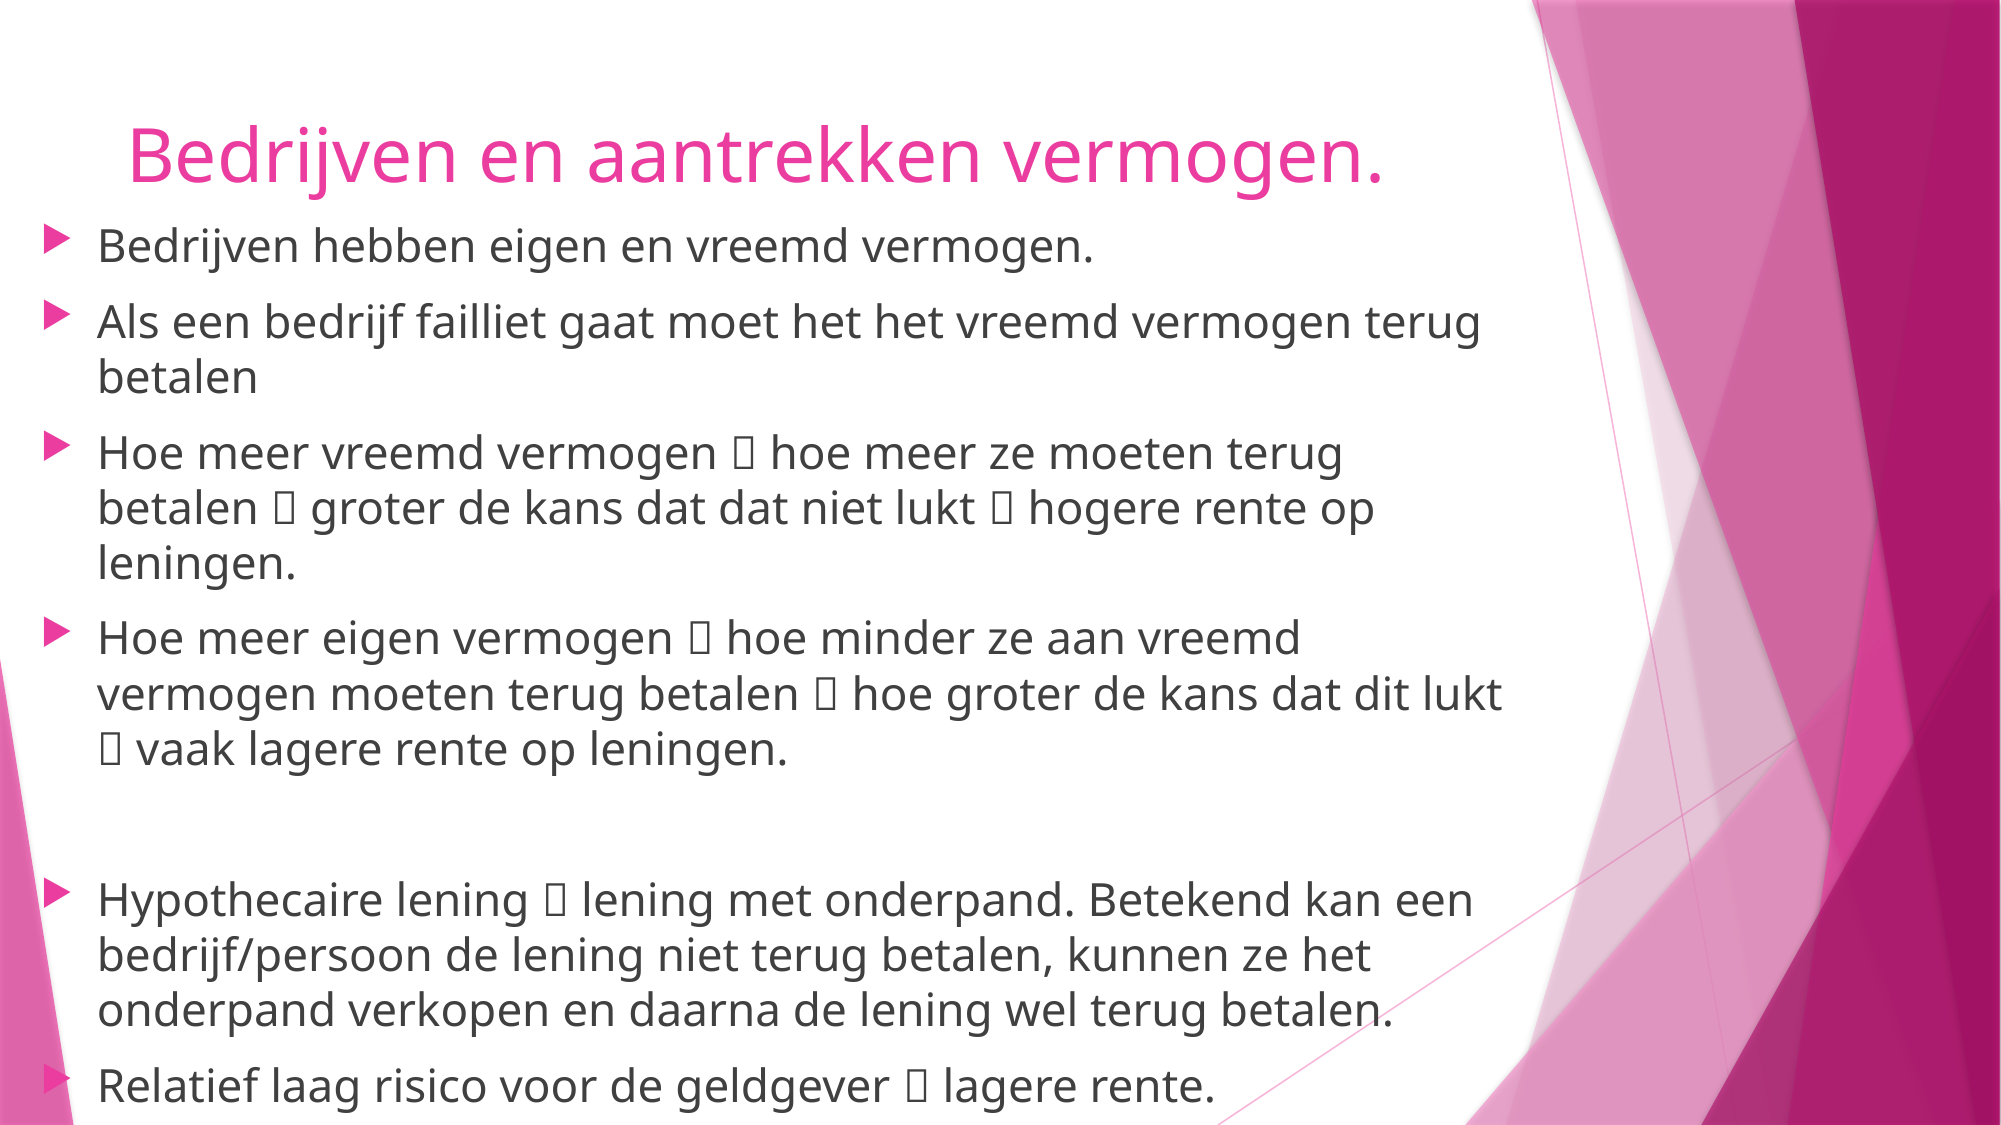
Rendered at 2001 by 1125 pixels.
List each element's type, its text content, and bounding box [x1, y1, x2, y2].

title Bedrijven en aantrekken vermogen. [111, 99, 1522, 209]
list Bedrijven hebben eigen en vreemd vermogen. Als een bedrijf failliet gaat moet het het vreemd vermogen terug betalen Hoe meer vreemd vermogen  hoe meer ze moeten terug betalen  groter de kans dat dat niet lukt  hogere rente op leningen. Hoe meer eigen vermogen  hoe minder ze aan vreemd vermogen moeten terug betalen  hoe groter de kans dat dit lukt  vaak lagere rente op leningen. Hypothecaire lening  lening met onderpand. Betekend kan een bedrijf/persoon de lening niet terug betalen, kunnen ze het onderpand verkopen en daarna de lening wel terug betalen. Relatief laag risico voor de geldgever  lagere rente. [25, 209, 1522, 1110]
